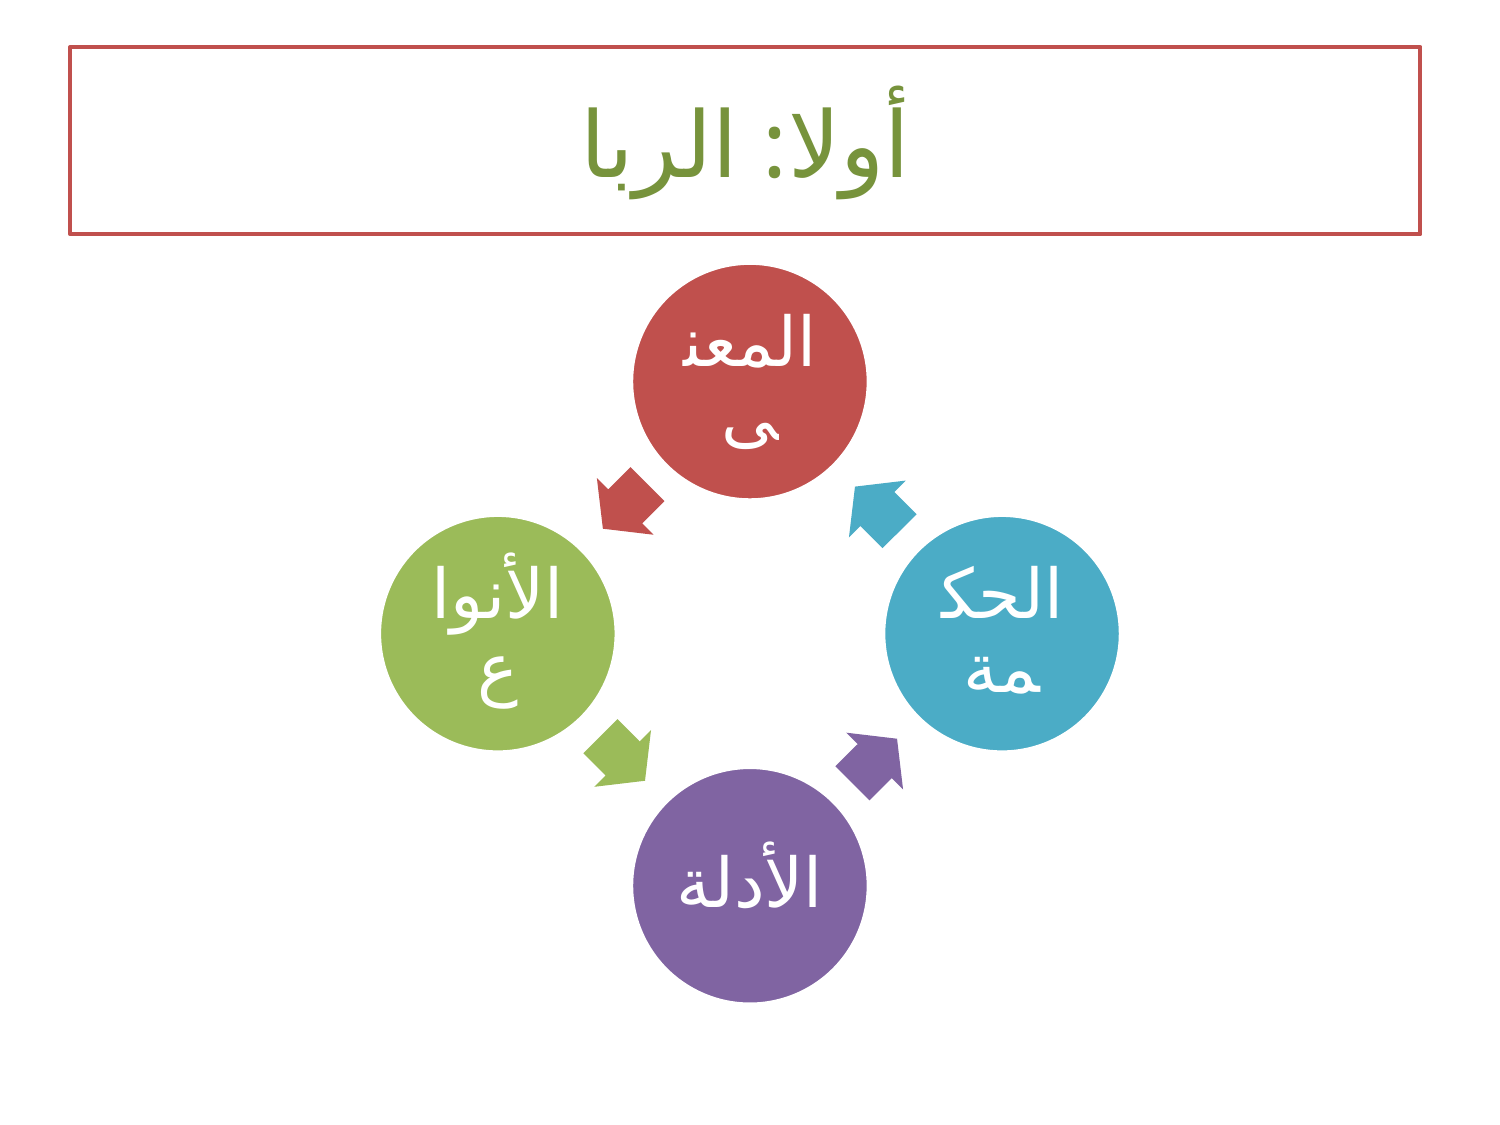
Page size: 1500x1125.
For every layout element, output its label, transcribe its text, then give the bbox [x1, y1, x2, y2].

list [74, 262, 1426, 1006]
title أولا: الربا [68, 45, 1422, 236]
